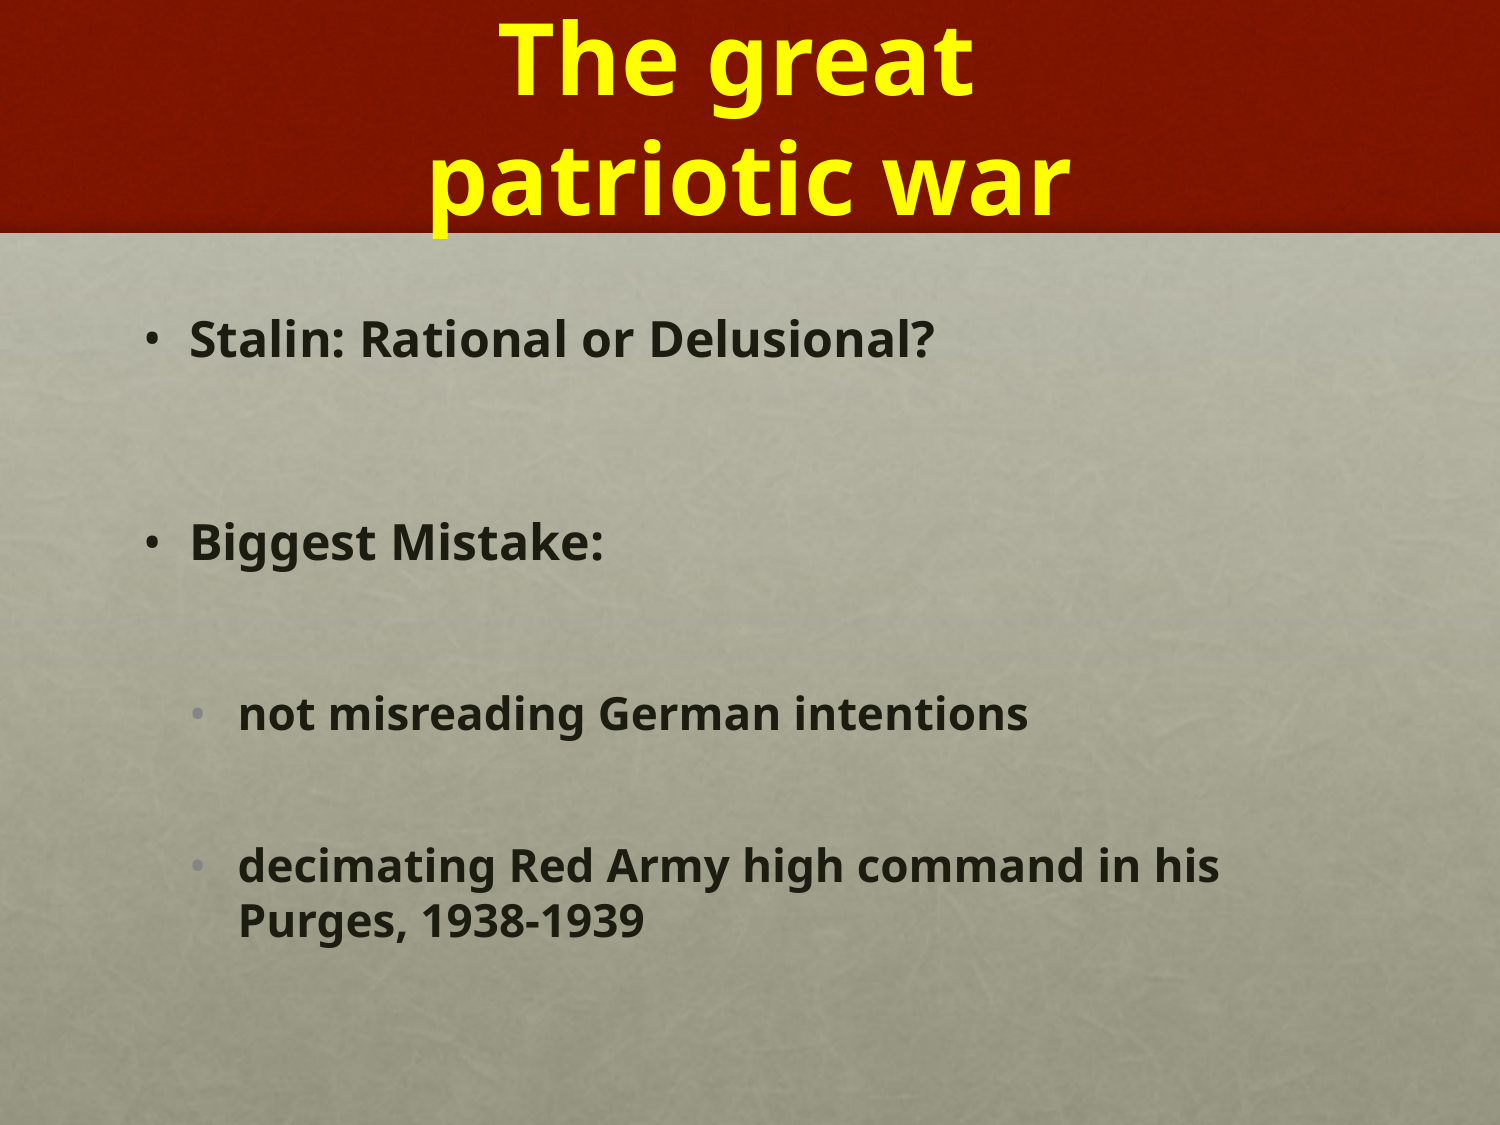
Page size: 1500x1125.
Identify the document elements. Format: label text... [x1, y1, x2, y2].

picture [0, 214, 1500, 1125]
list Stalin: Rational or Delusional? Biggest Mistake: not misreading German intentions decimating Red Army high command in his Purges, 1938-1939 [127, 299, 1372, 1125]
title The great patriotic war [127, 10, 1372, 221]
